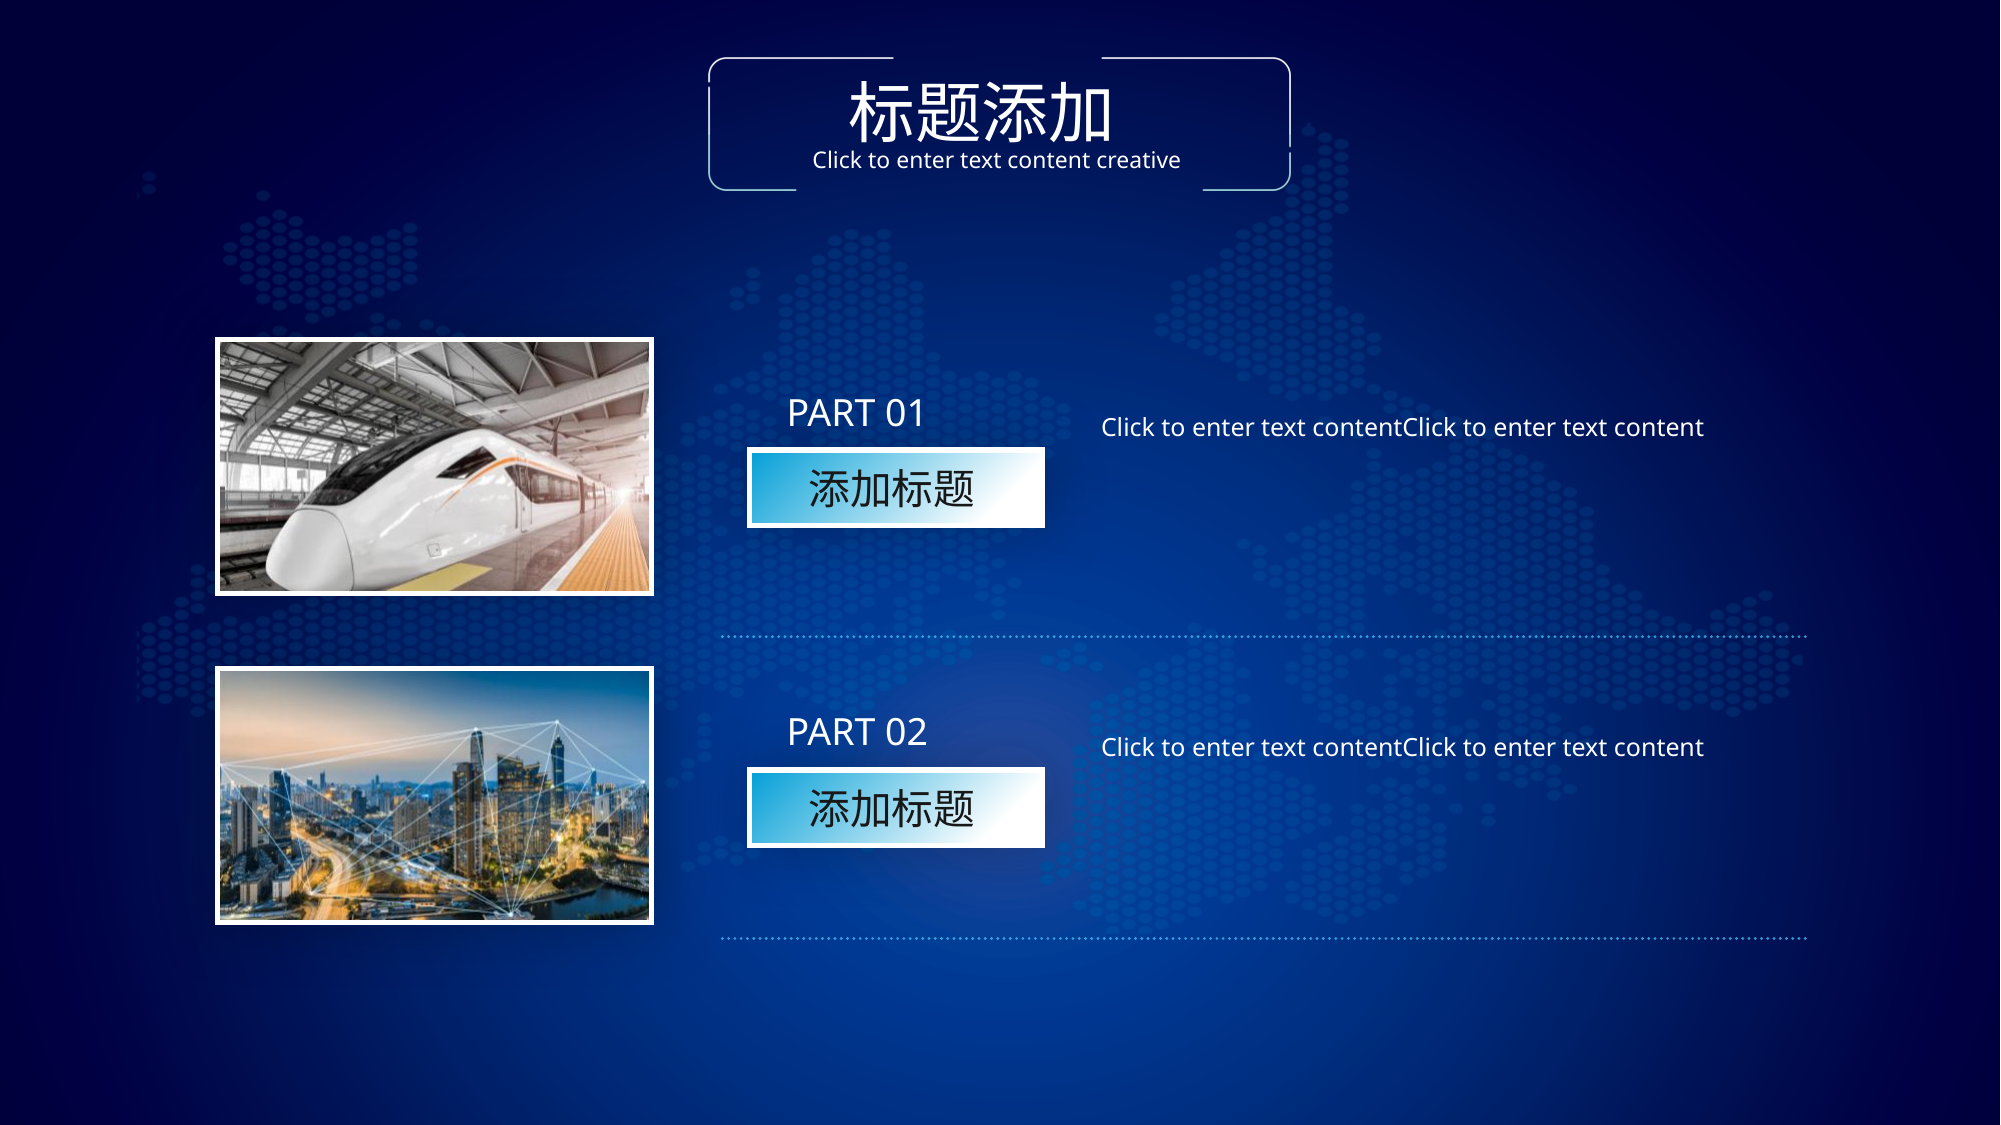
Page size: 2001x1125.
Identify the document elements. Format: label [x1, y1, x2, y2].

text_box [650, 63, 1349, 181]
picture [0, 0, 2000, 1125]
text_box [749, 701, 1806, 846]
text_box [749, 381, 1806, 526]
text_box [216, 668, 653, 924]
text_box [216, 338, 653, 595]
